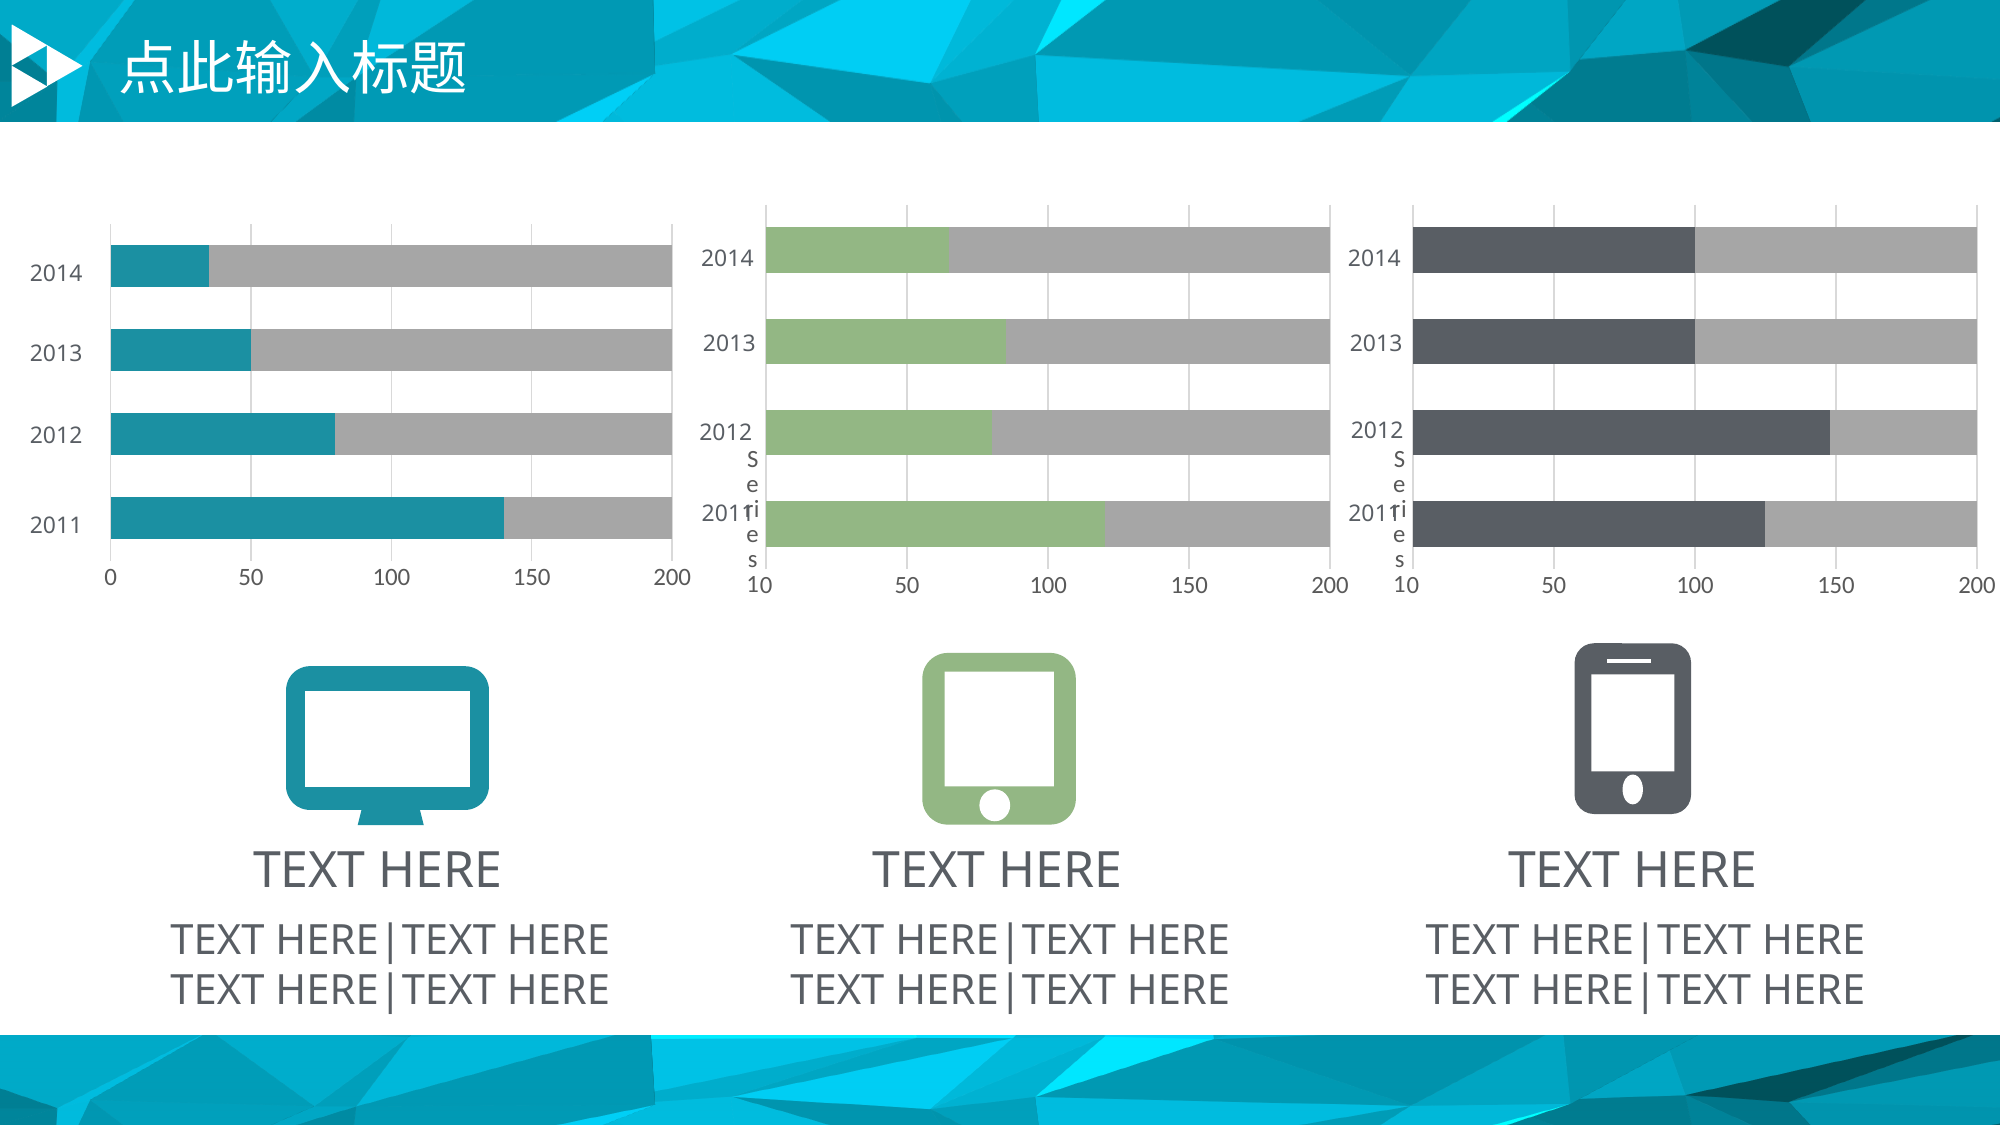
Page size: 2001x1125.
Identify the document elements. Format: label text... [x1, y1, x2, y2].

text_box TEXT HERE [238, 829, 630, 905]
text_box 点此输入标题 [103, 24, 693, 109]
text_box TEXT HERE [1493, 829, 1885, 905]
text_box TEXT HERE|TEXT HERE TEXT HERE|TEXT HERE [1410, 905, 1918, 1021]
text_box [286, 666, 489, 826]
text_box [684, 203, 1333, 608]
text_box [1333, 203, 1996, 608]
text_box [922, 652, 1076, 825]
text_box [1574, 643, 1692, 814]
picture [0, 1035, 2000, 1125]
picture [0, 0, 2000, 122]
text_box TEXT HERE [858, 829, 1250, 905]
text_box TEXT HERE|TEXT HERE TEXT HERE|TEXT HERE [155, 905, 663, 1021]
text_box TEXT HERE|TEXT HERE TEXT HERE|TEXT HERE [775, 905, 1283, 1021]
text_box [14, 192, 701, 619]
